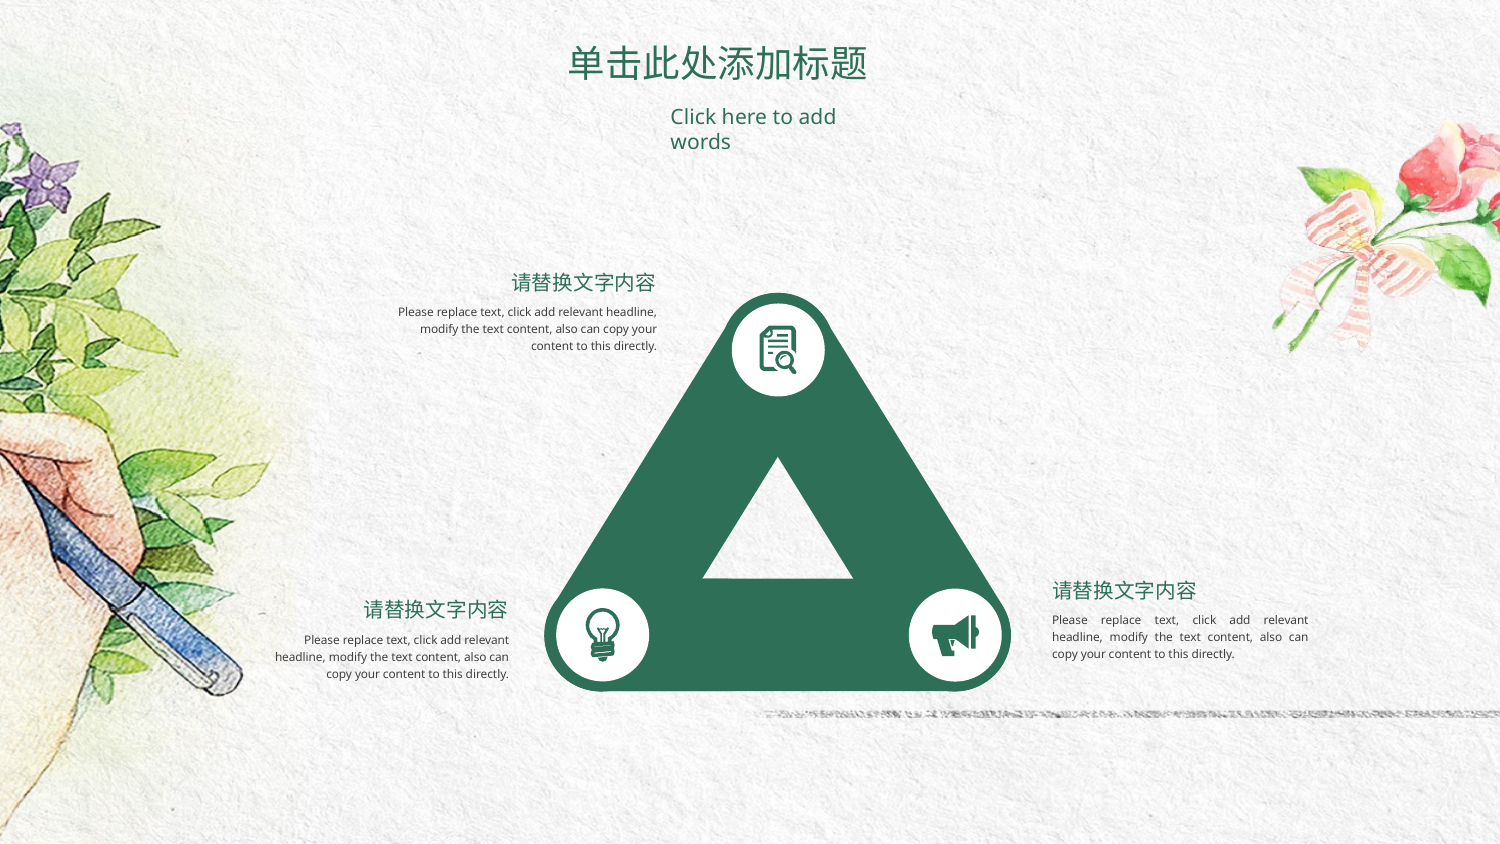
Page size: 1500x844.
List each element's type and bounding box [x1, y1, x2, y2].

picture [0, 0, 1500, 844]
text_box [1037, 565, 1324, 670]
text_box [368, 256, 673, 362]
text_box [544, 267, 1011, 717]
text_box [248, 584, 525, 689]
